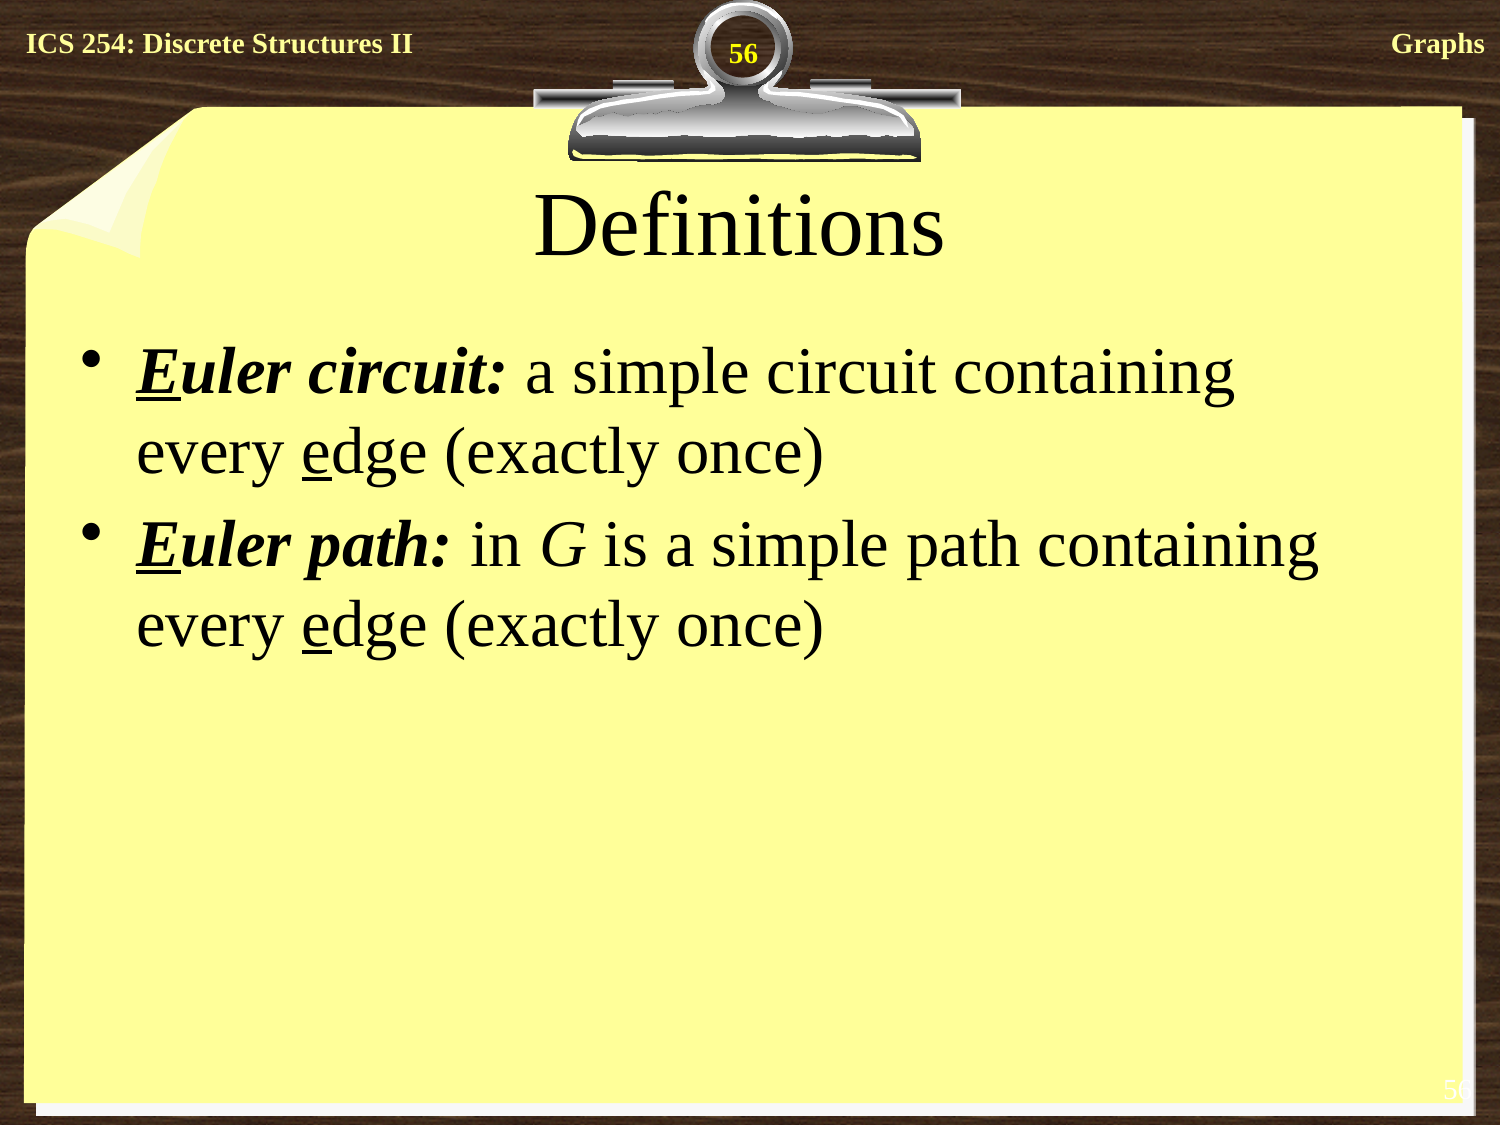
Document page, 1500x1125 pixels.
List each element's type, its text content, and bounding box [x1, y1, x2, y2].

picture [0, 0, 1500, 1125]
title Definitions [77, 125, 1403, 313]
picture [673, 84, 708, 89]
slide_number 56 [394, 18, 774, 84]
text_box 56 [1174, 1062, 1488, 1113]
list Euler circuit: a simple circuit containing every edge (exactly once) Euler path: in G is a simple path containing every edge (exactly once) [64, 318, 1405, 975]
